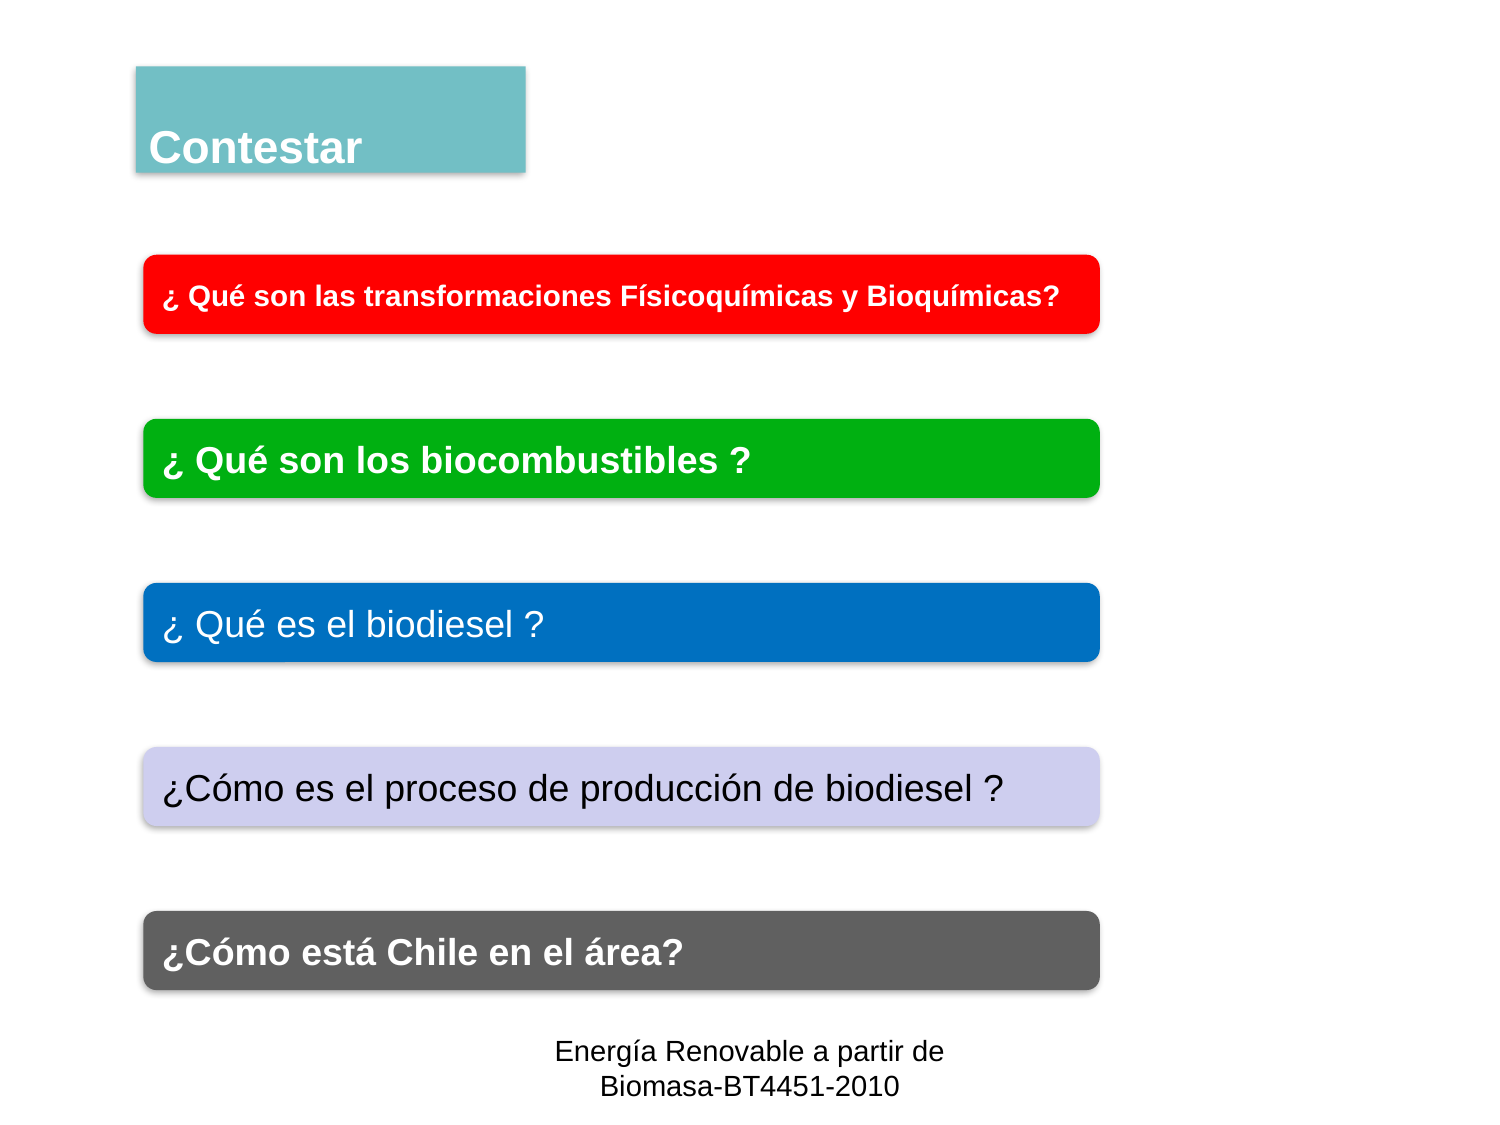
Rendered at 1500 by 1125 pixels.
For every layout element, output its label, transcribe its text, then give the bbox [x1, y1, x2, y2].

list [74, 245, 1442, 1067]
text_box Contestar [135, 66, 526, 173]
footer Energía Renovable a partir de Biomasa-BT4451-2010 [512, 1074, 988, 1103]
